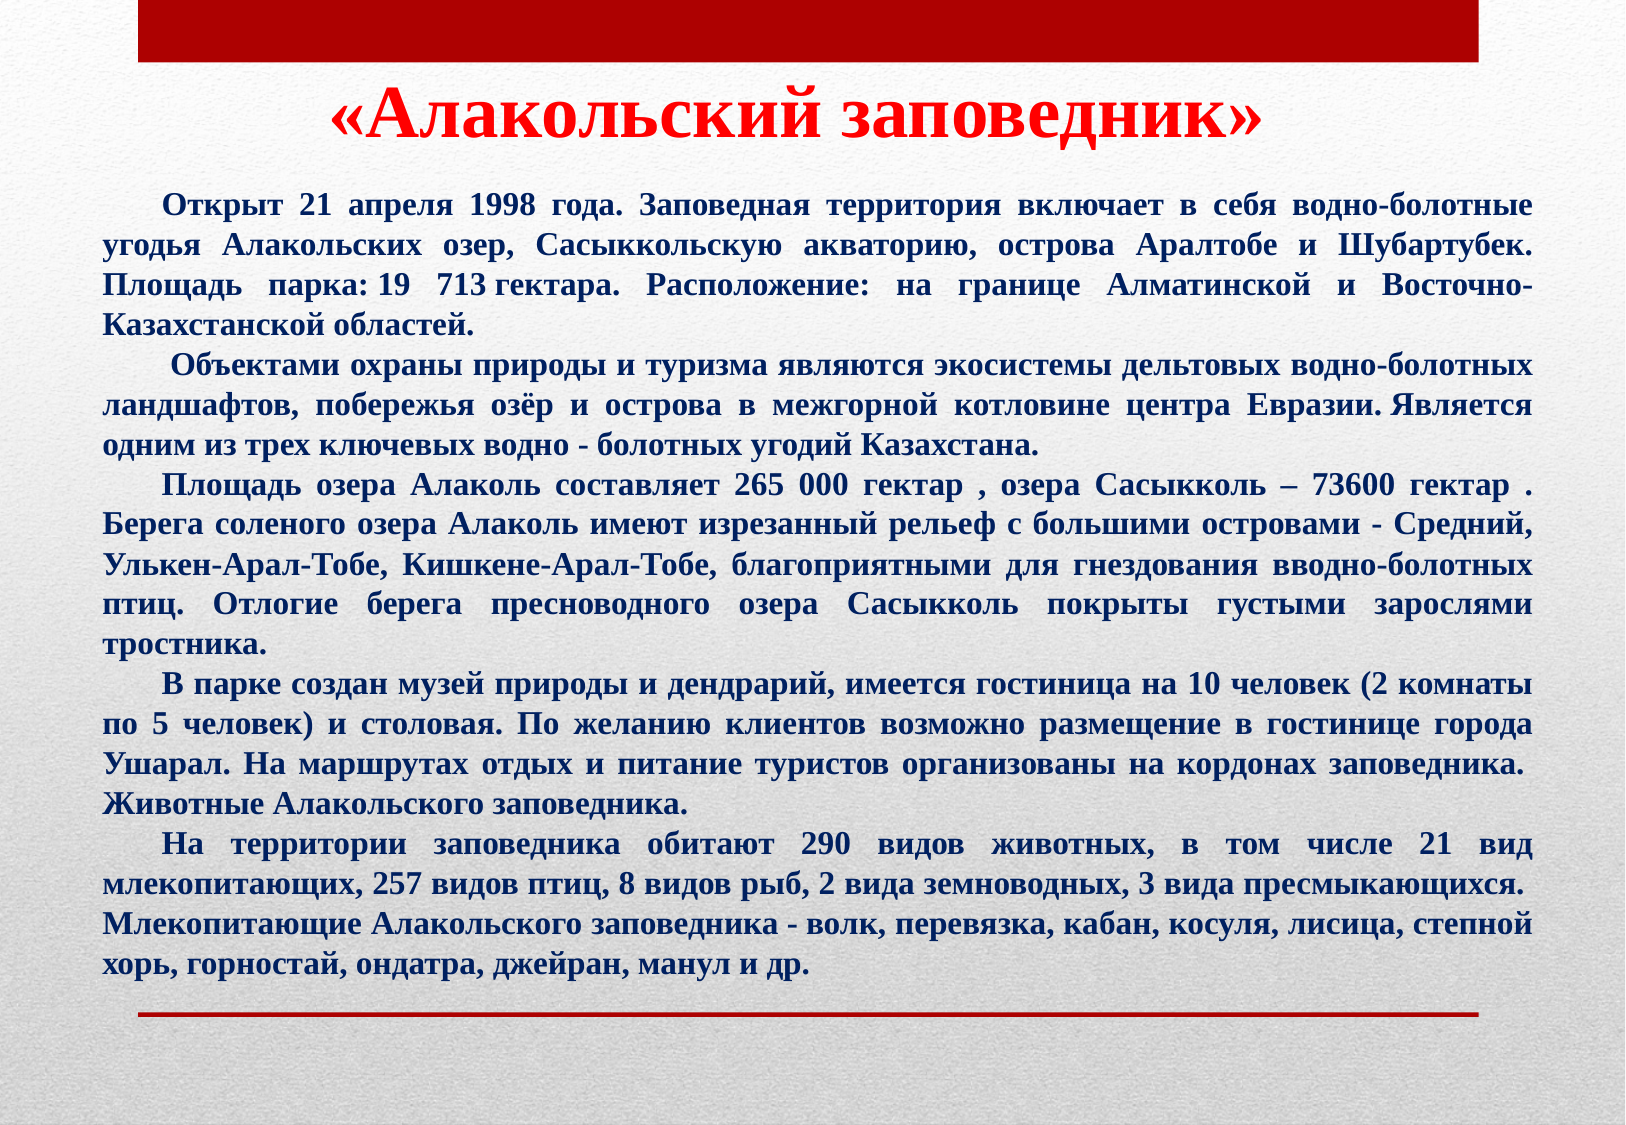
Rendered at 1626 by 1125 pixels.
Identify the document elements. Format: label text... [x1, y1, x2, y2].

text_box Открыт 21 апреля 1998 года. Заповедная территория включает в себя водно-болотные угодья Алакольских озер, Сасыккольскую акваторию, острова Аралтобе и Шубартубек. Площадь парка: 19 713 гектара. Расположение: на границе Алматинской и Восточно-Казахстанской областей. Объектами охраны природы и туризма являются экосистемы дельтовых водно-болотных ландшафтов, побережья озёр и острова в межгорной котловине центра Евразии. Является одним из трех ключевых водно - болотных угодий Казахстана. Площадь озера Алаколь составляет 265 000 гектар , озера Сасыкколь – 73600 гектар . Берега соленого озера Алаколь имеют изрезанный рельеф с большими островами - Средний, Улькен-Арал-Тобе, Кишкене-Арал-Тобе, благоприятными для гнездования вводно-болотных птиц. Отлогие берега пресноводного озера Сасыкколь покрыты густыми зарослями тростника. В парке создан музей природы и дендрарий, имеется гостиница на 10 человек (2 комнаты по 5 человек) и столовая. По желанию клиентов возможно размещение в гостинице города Ушарал. На маршрутах отдых и питание туристов организованы на кордонах заповедника. Животные Алакольского заповедника. На территории заповедника обитают 290 видов животных, в том числе 21 вид млекопитающих, 257 видов птиц, 8 видов рыб, 2 вида земноводных, 3 вида пресмыкающихся. Млекопитающие Алакольского заповедника - волк, перевязка, кабан, косуля, лисица, степной хорь, горностай, ондатра, джейран, манул и др. [87, 174, 1550, 989]
list «Алакольский заповедник» [137, 75, 1475, 174]
